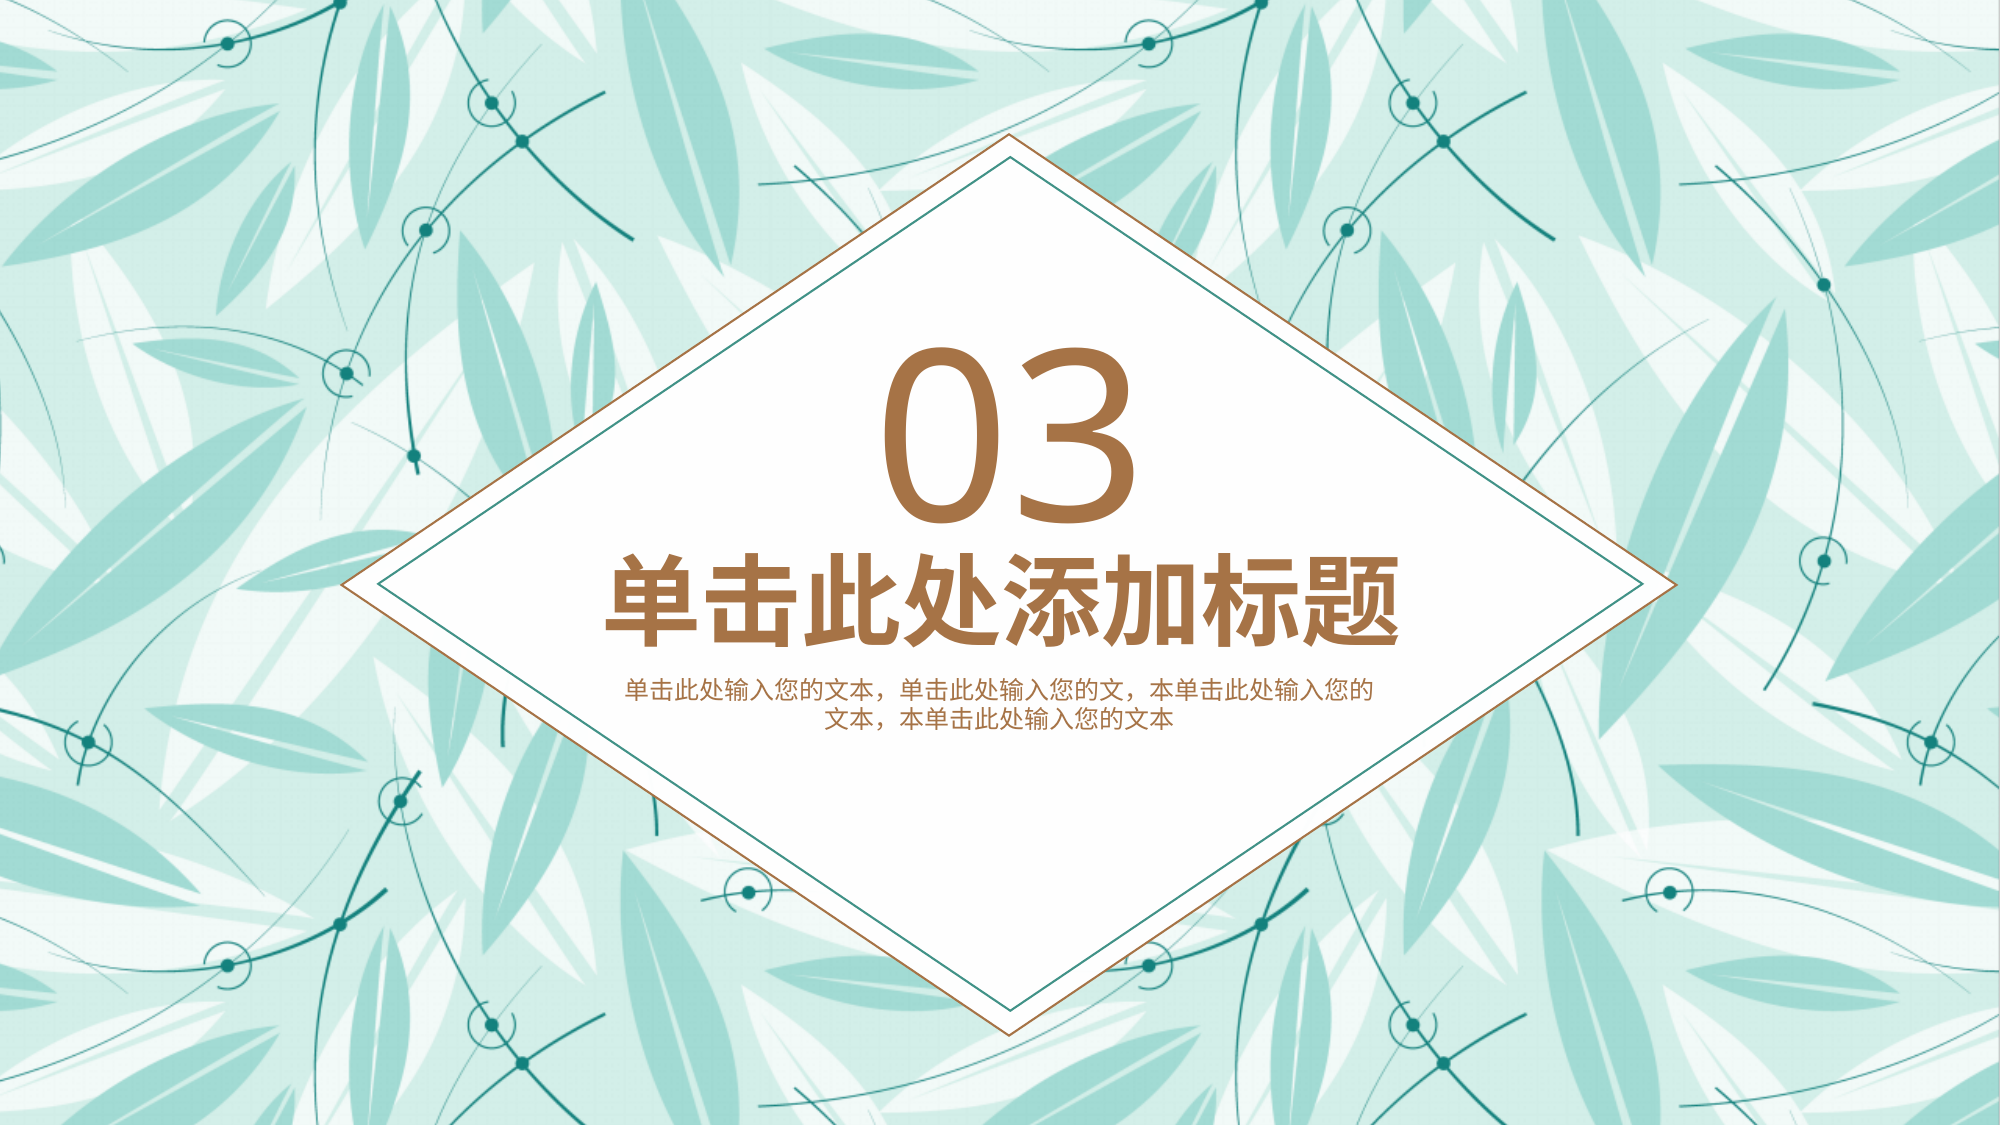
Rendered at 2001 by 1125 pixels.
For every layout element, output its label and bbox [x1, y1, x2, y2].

picture [0, 0, 2001, 1125]
text_box [341, 134, 1677, 1036]
